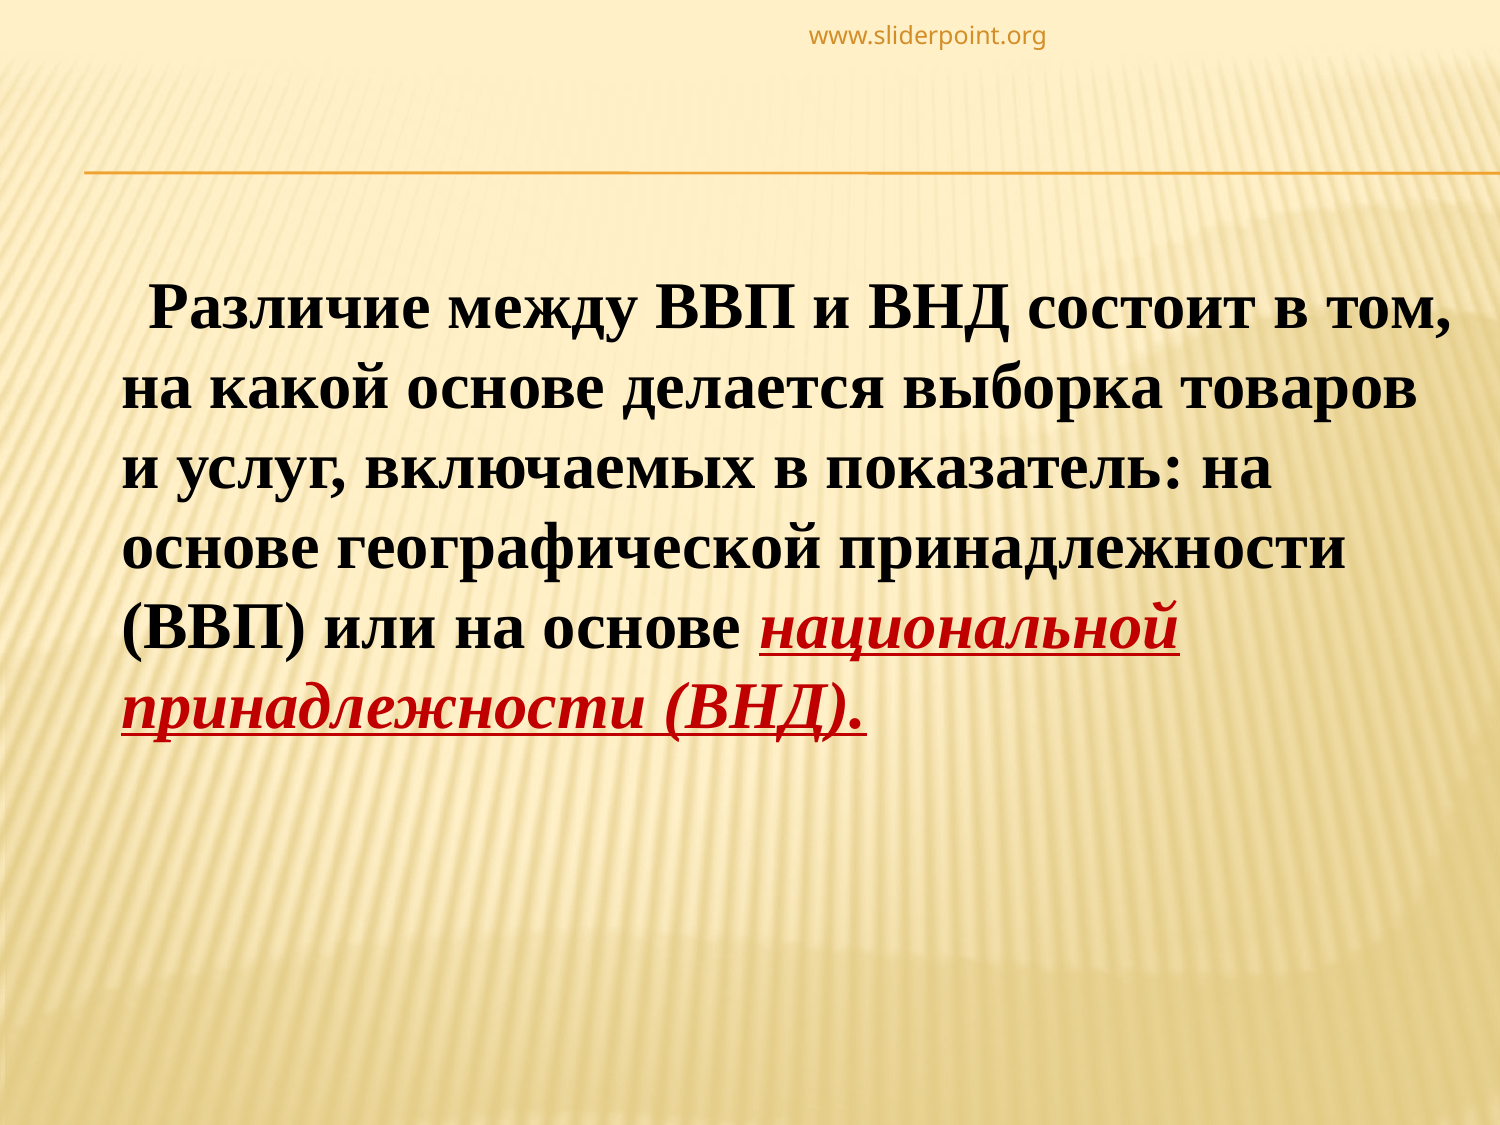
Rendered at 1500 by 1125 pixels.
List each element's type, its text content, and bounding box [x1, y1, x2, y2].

list Различие между ВВП и ВНД состоит в том, на какой основе делается выборка товаров и услуг, включаемых в показатель: на основе географической принадлежности (ВВП) или на основе национальной принадлежности (ВНД). [50, 254, 1475, 998]
footer www.sliderpoint.org [587, 12, 1063, 60]
